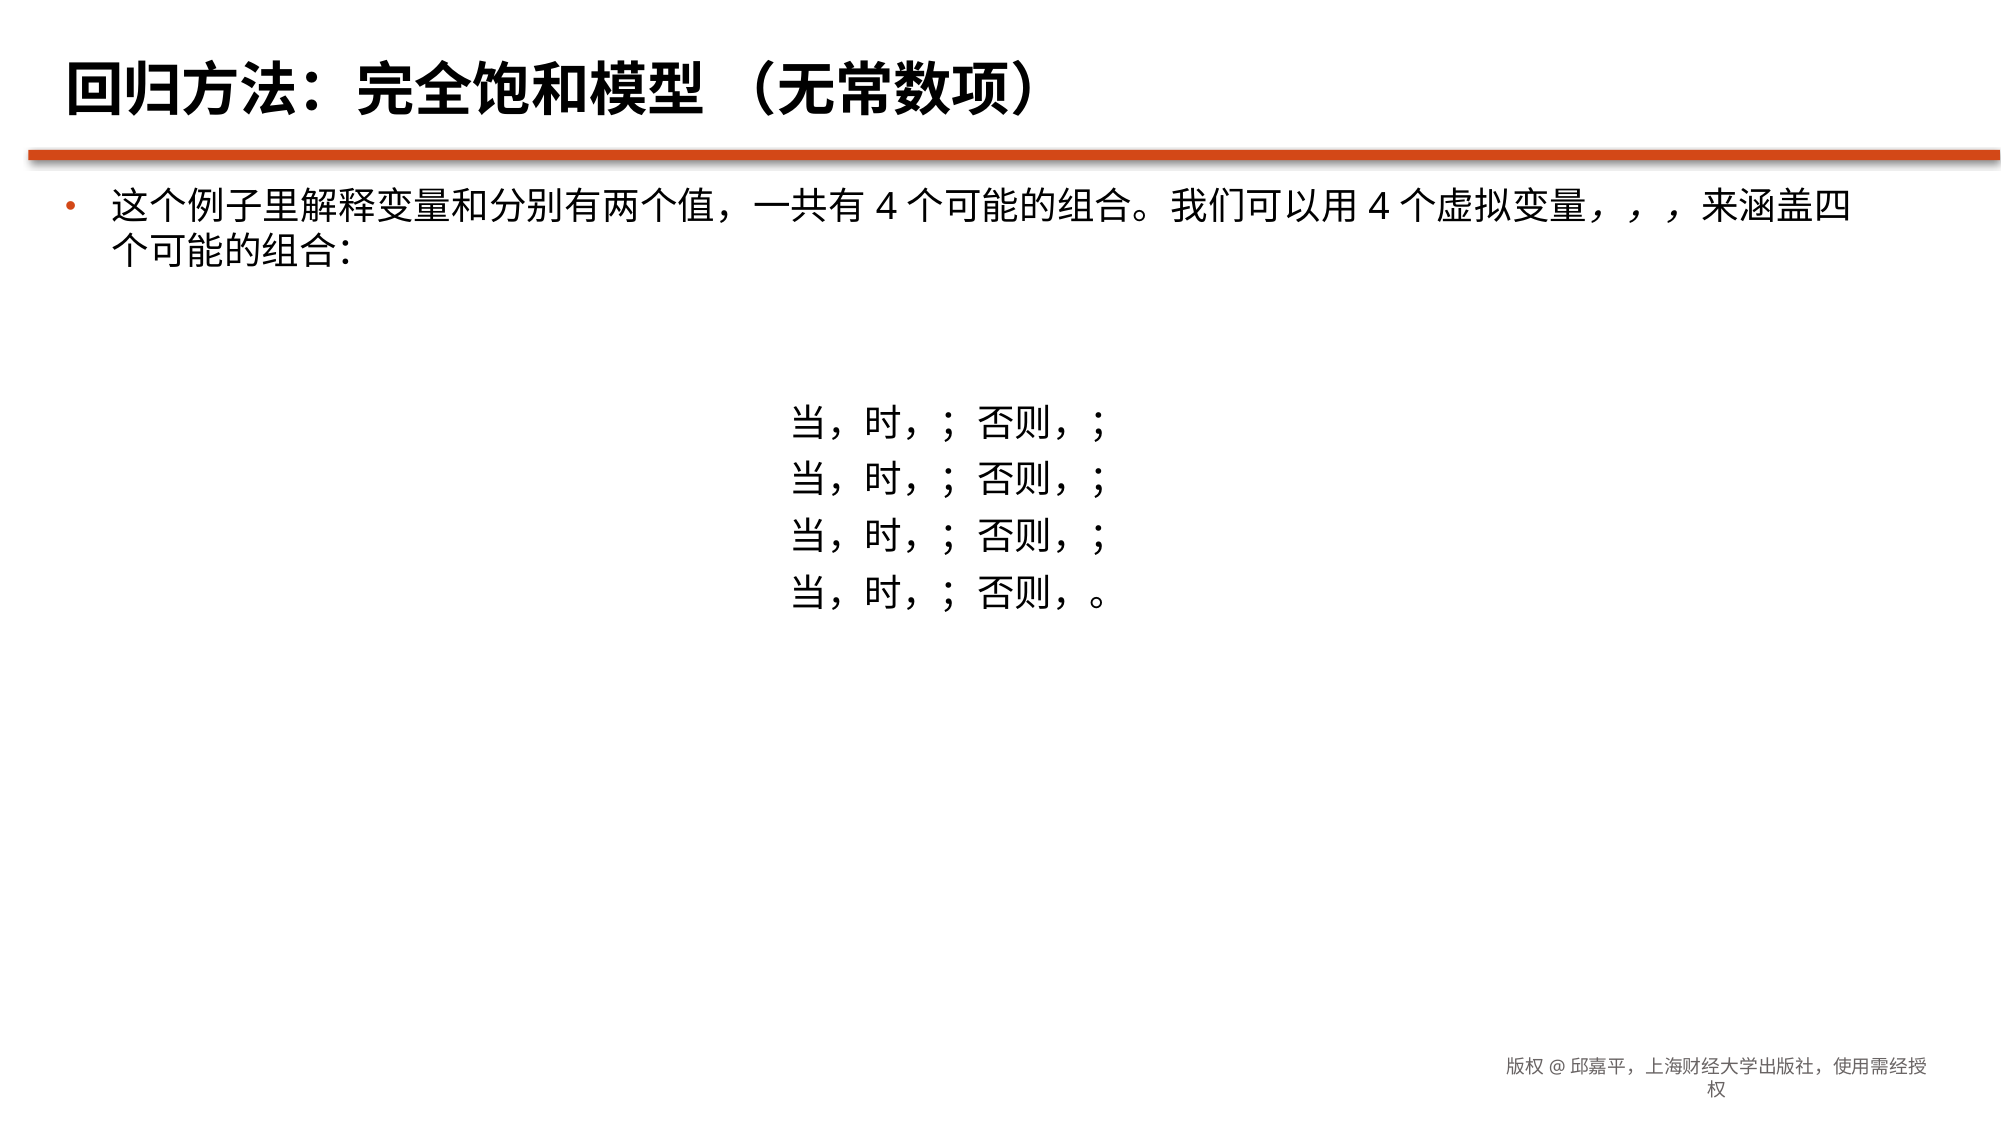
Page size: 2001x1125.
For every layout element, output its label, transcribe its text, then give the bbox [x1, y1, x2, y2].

footer 版权@邱嘉平，上海财经大学出版社，使用需经授权 [1483, 1046, 1950, 1109]
title 回归方法：完全饱和模型 （无常数项） [50, 50, 1825, 138]
